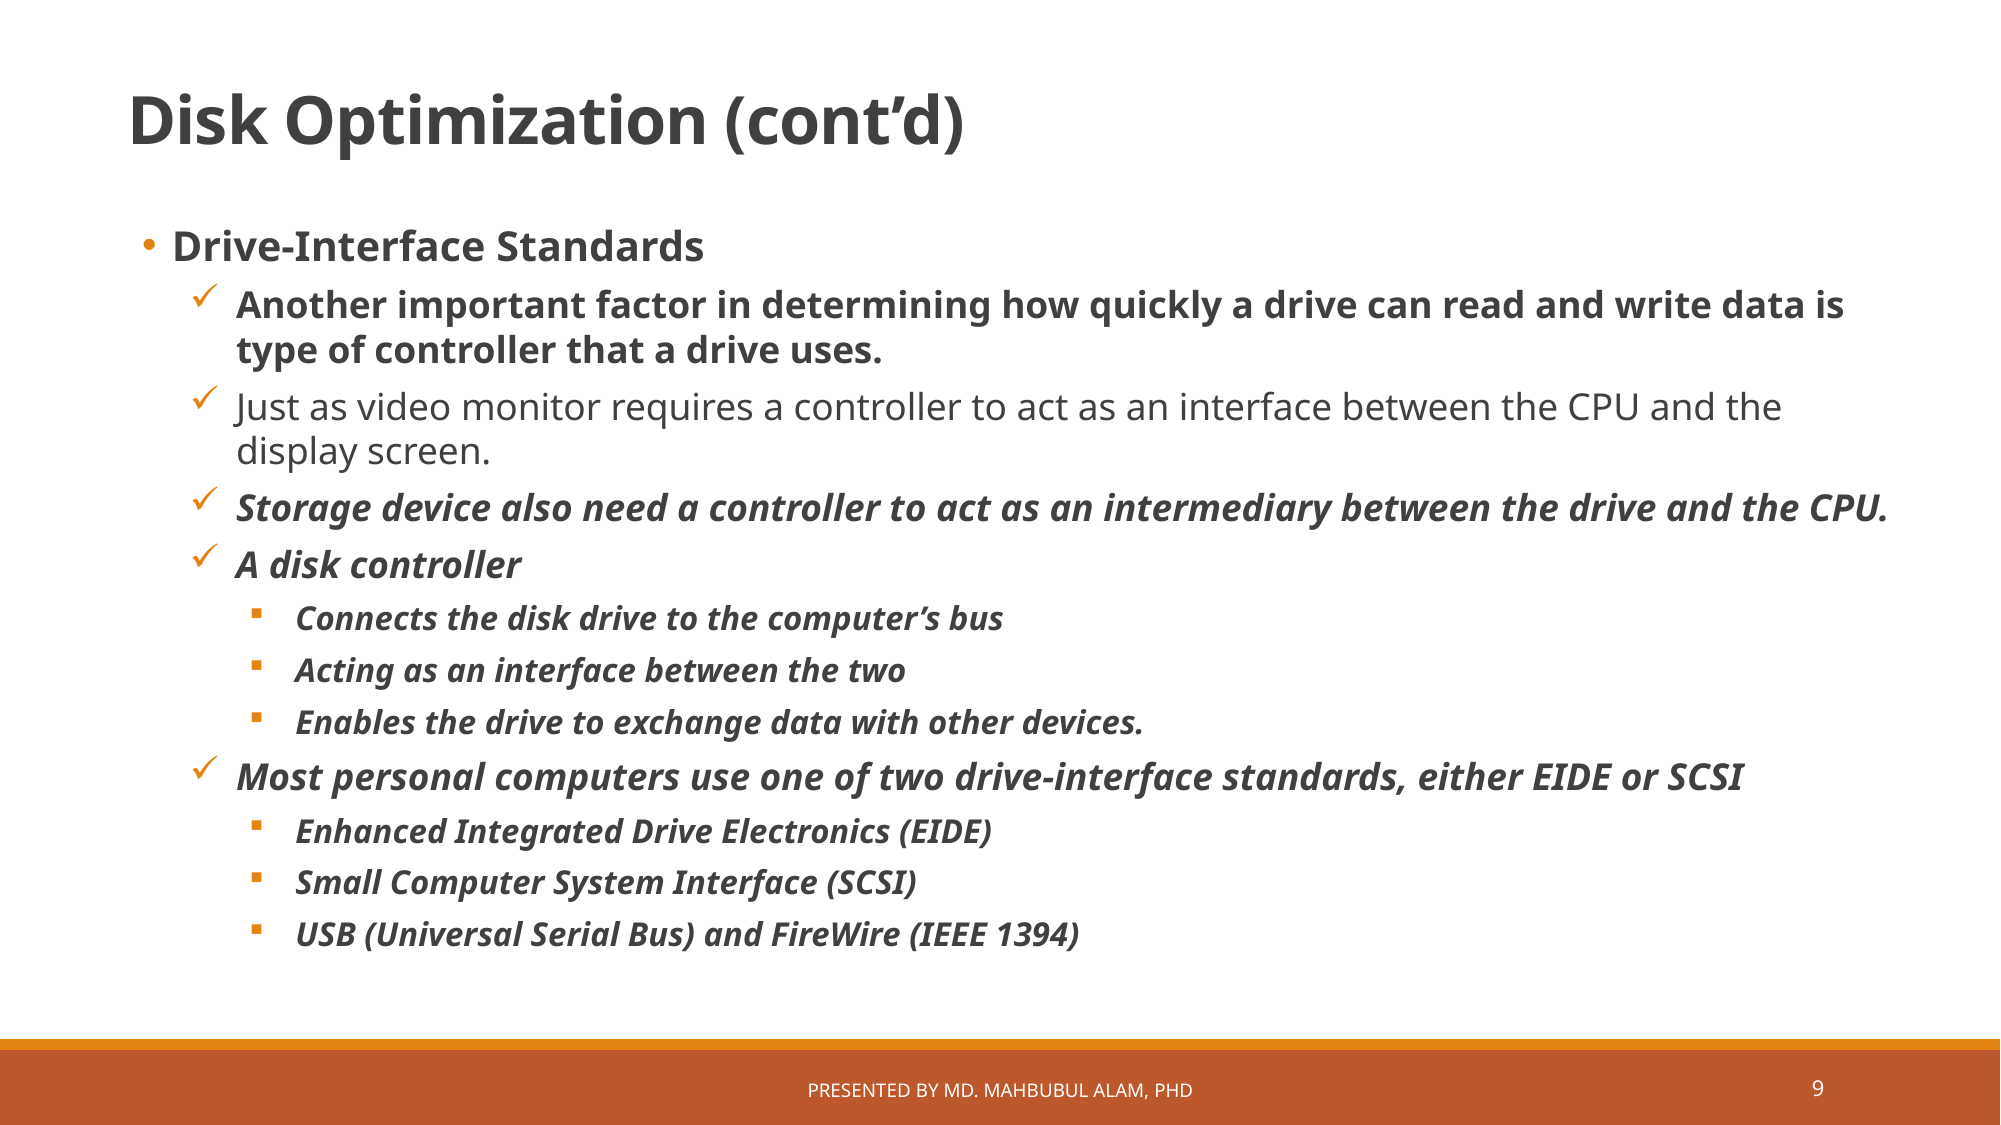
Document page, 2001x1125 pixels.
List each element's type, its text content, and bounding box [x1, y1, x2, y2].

list Drive-Interface Standards Another important factor in determining how quickly a drive can read and write data is type of controller that a drive uses. Just as video monitor requires a controller to act as an interface between the CPU and the display screen. Storage device also need a controller to act as an intermediary between the drive and the CPU. A disk controller Connects the disk drive to the computer’s bus Acting as an interface between the two Enables the drive to exchange data with other devices. Most personal computers use one of two drive-interface standards, either EIDE or SCSI Enhanced Integrated Drive Electronics (EIDE) Small Computer System Interface (SCSI) USB (Universal Serial Bus) and FireWire (IEEE 1394) [112, 212, 1900, 1000]
footer Presented by Md. Mahbubul Alam, PhD [604, 1059, 1396, 1120]
slide_number 9 [1624, 1059, 1840, 1120]
title Disk Optimization (cont’d) [112, 63, 1900, 166]
